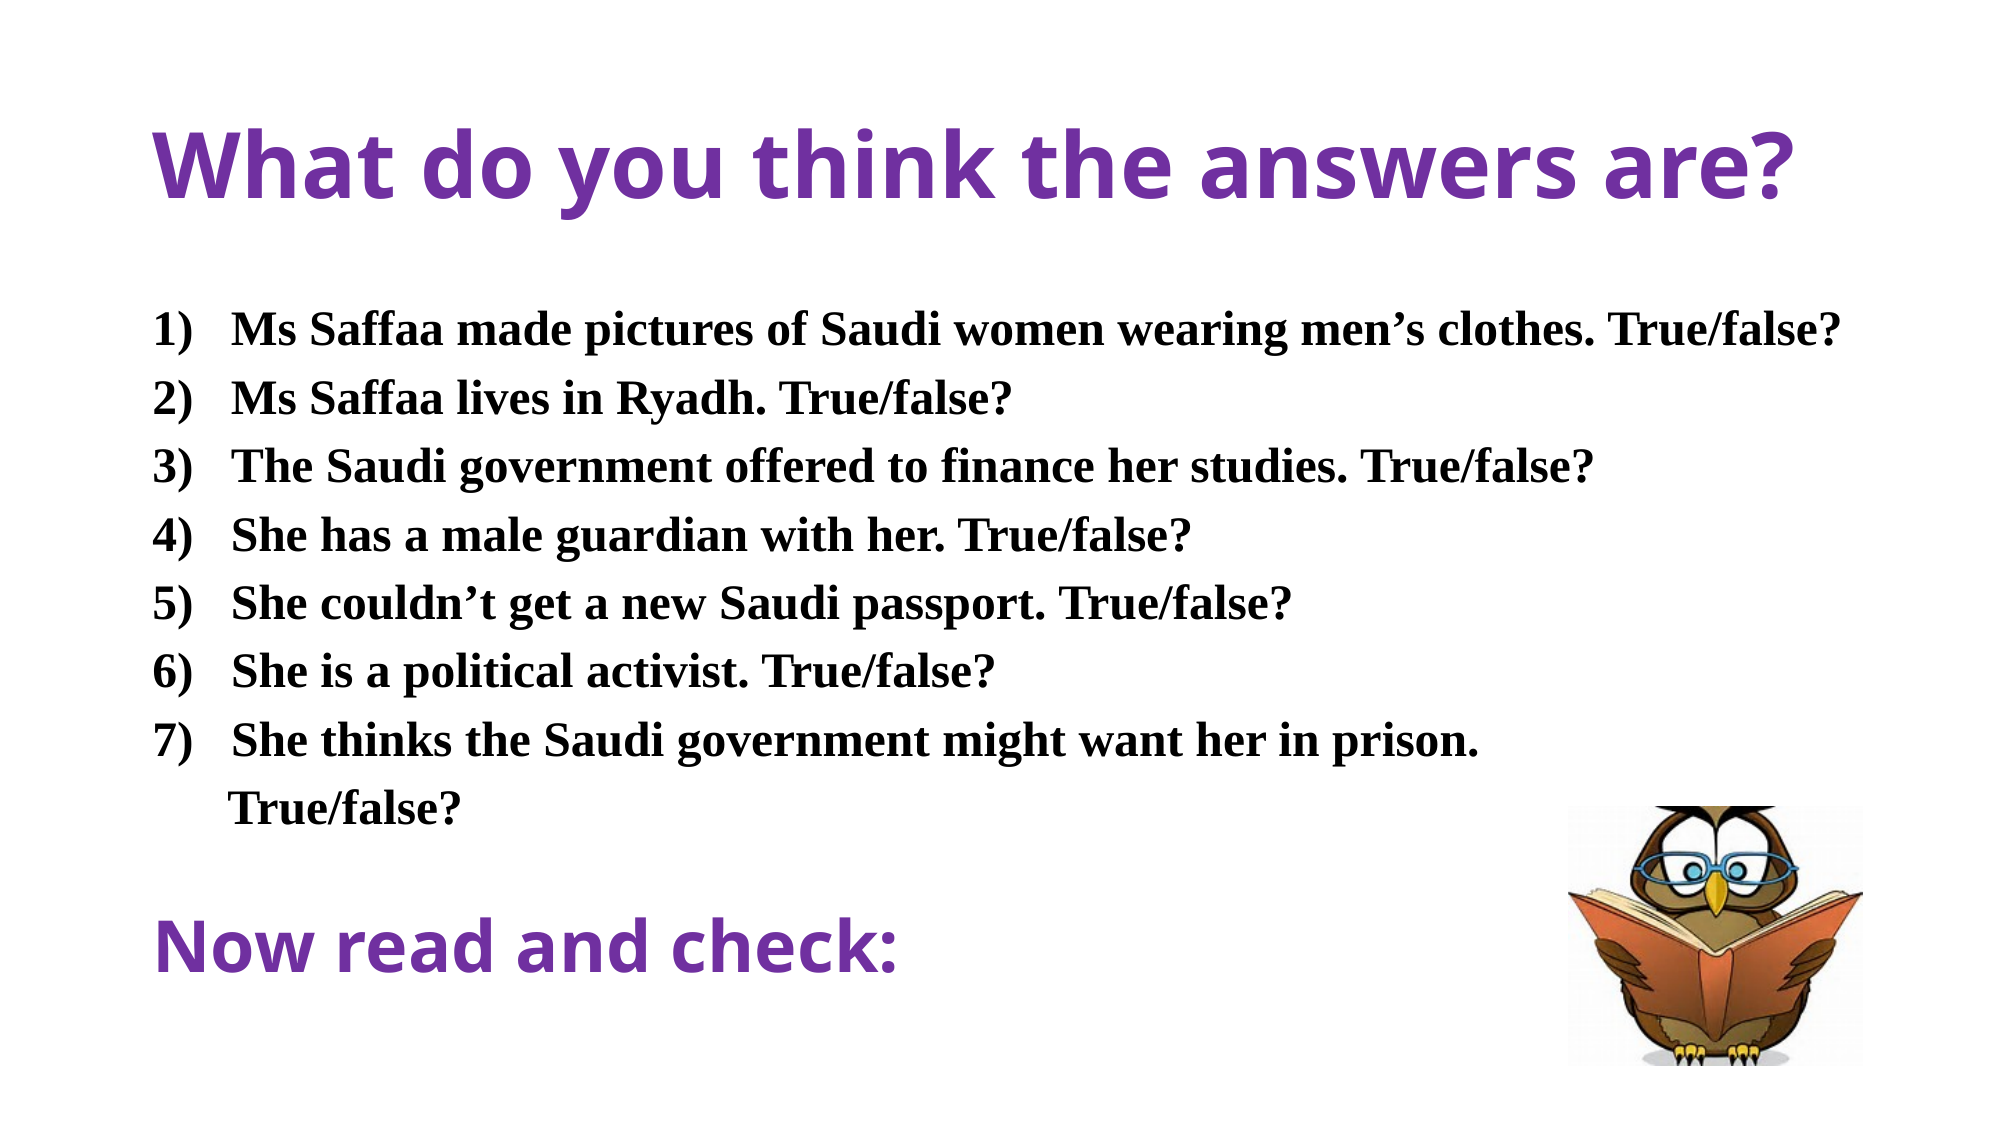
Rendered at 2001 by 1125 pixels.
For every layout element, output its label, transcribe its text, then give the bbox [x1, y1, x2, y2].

title What do you think the answers are? [137, 59, 1863, 230]
picture [1568, 806, 1863, 1066]
list Ms Saffaa made pictures of Saudi women wearing men’s clothes. True/false? Ms Saffaa lives in Ryadh. True/false? The Saudi government offered to finance her studies. True/false? She has a male guardian with her. True/false? She couldn’t get a new Saudi passport. True/false? 6) She is a political activist. True/false? 7) She thinks the Saudi government might want her in prison. True/false? Now read and check: [137, 230, 1863, 1014]
